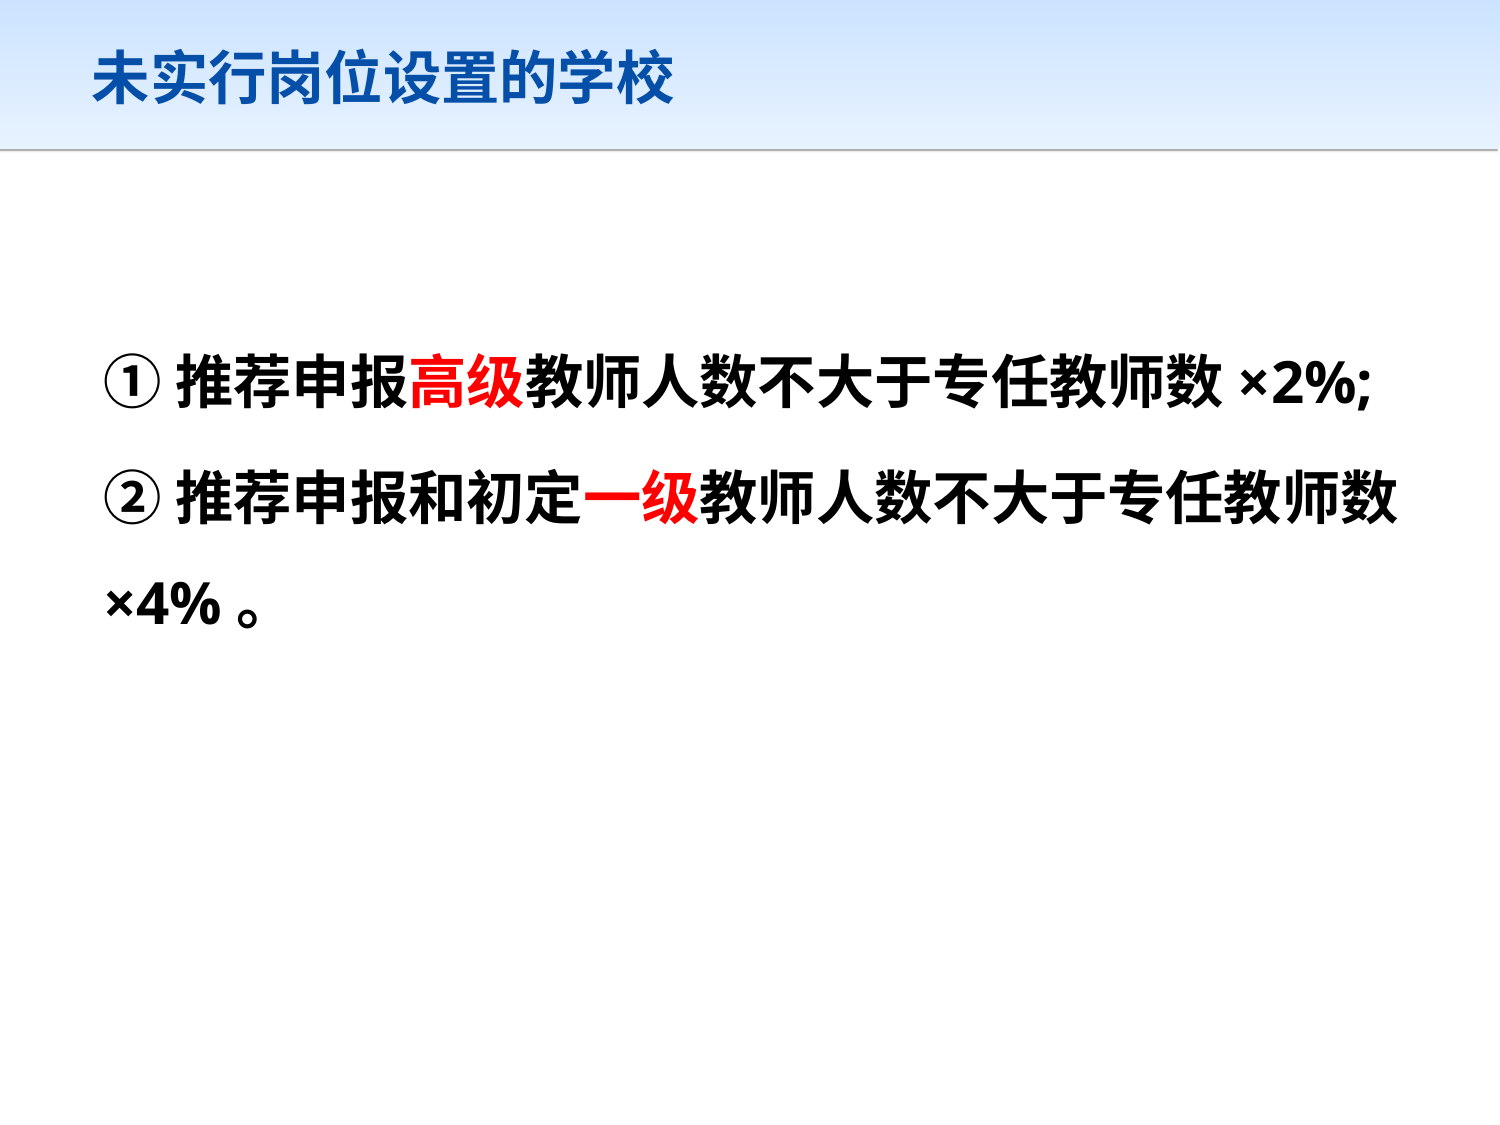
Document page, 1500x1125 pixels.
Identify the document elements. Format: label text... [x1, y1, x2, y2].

title 未实行岗位设置的学校 [76, 23, 1424, 131]
text_box ①推荐申报高级教师人数不大于专任教师数×2%; ②推荐申报和初定一级教师人数不大于专任教师数×4%。 [88, 302, 1424, 644]
